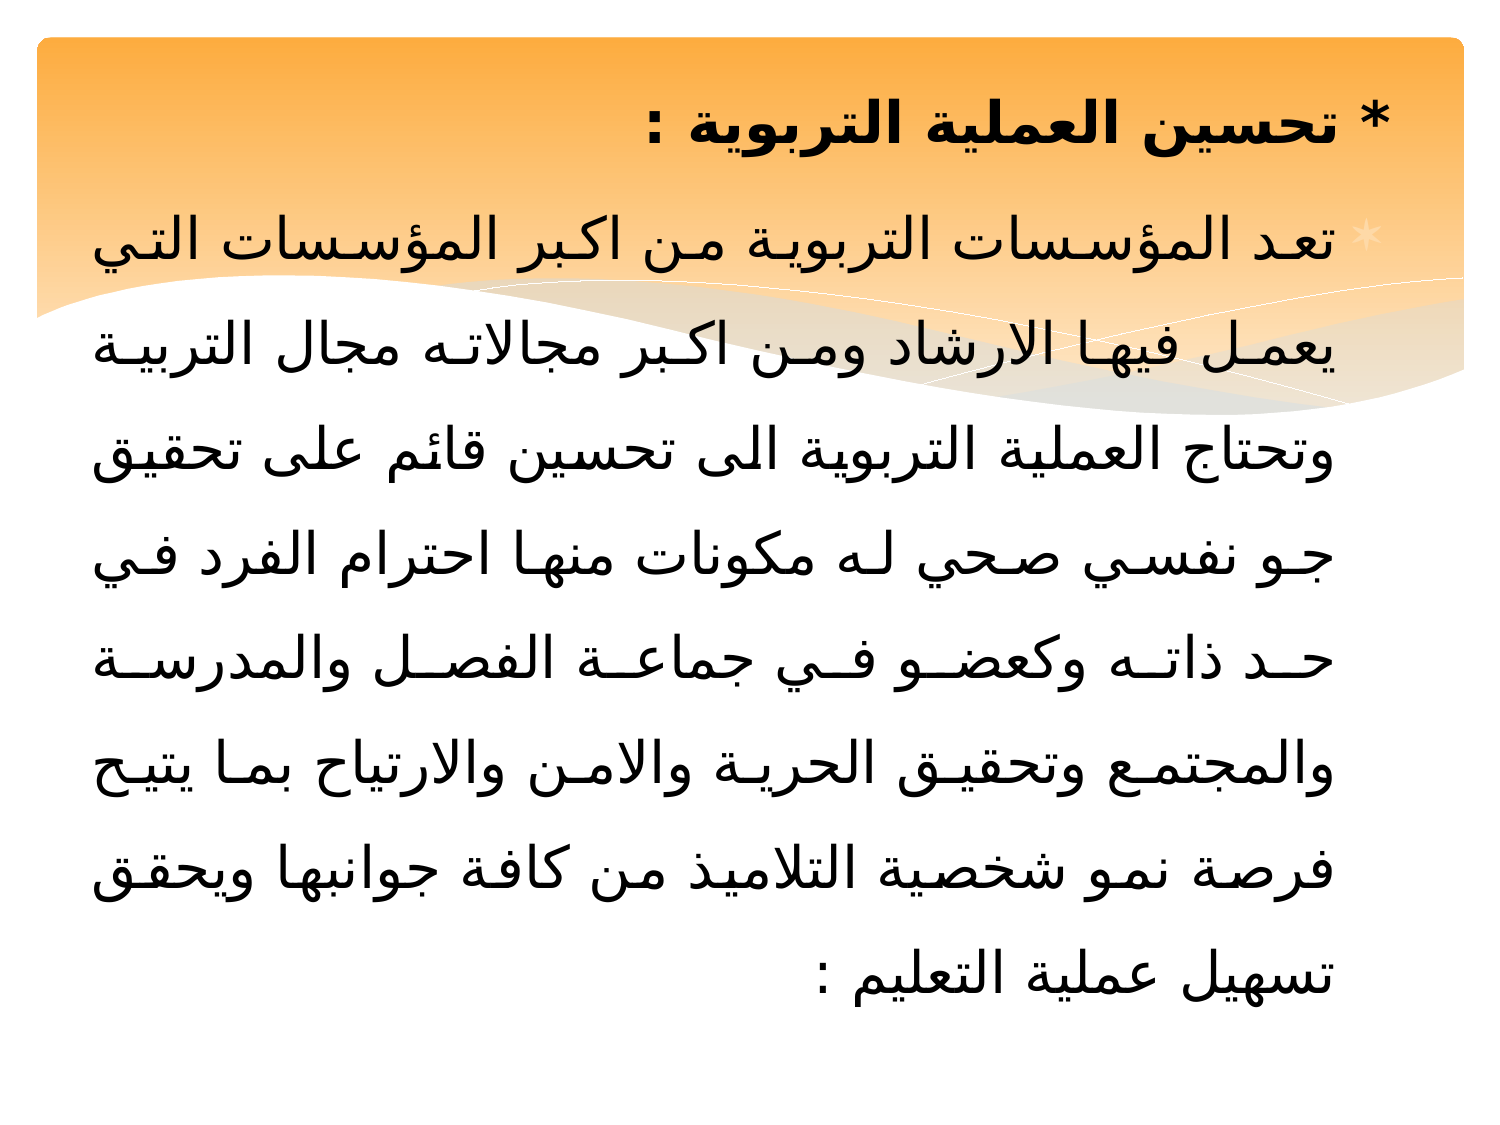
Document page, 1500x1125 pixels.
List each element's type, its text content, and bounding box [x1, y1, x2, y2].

list * تحسين العملية التربوية : تعد المؤسسات التربوية من اكبر المؤسسات التي يعمل فيها الارشاد ومن اكبر مجالاته مجال التربية وتحتاج العملية التربوية الى تحسين قائم على تحقيق جو نفسي صحي له مكونات منها احترام الفرد في حد ذاته وكعضو في جماعة الفصل والمدرسة والمجتمع وتحقيق الحرية والامن والارتياح بما يتيح فرصة نمو شخصية التلاميذ من كافة جوانبها ويحقق تسهيل عملية التعليم : [76, 42, 1427, 1059]
